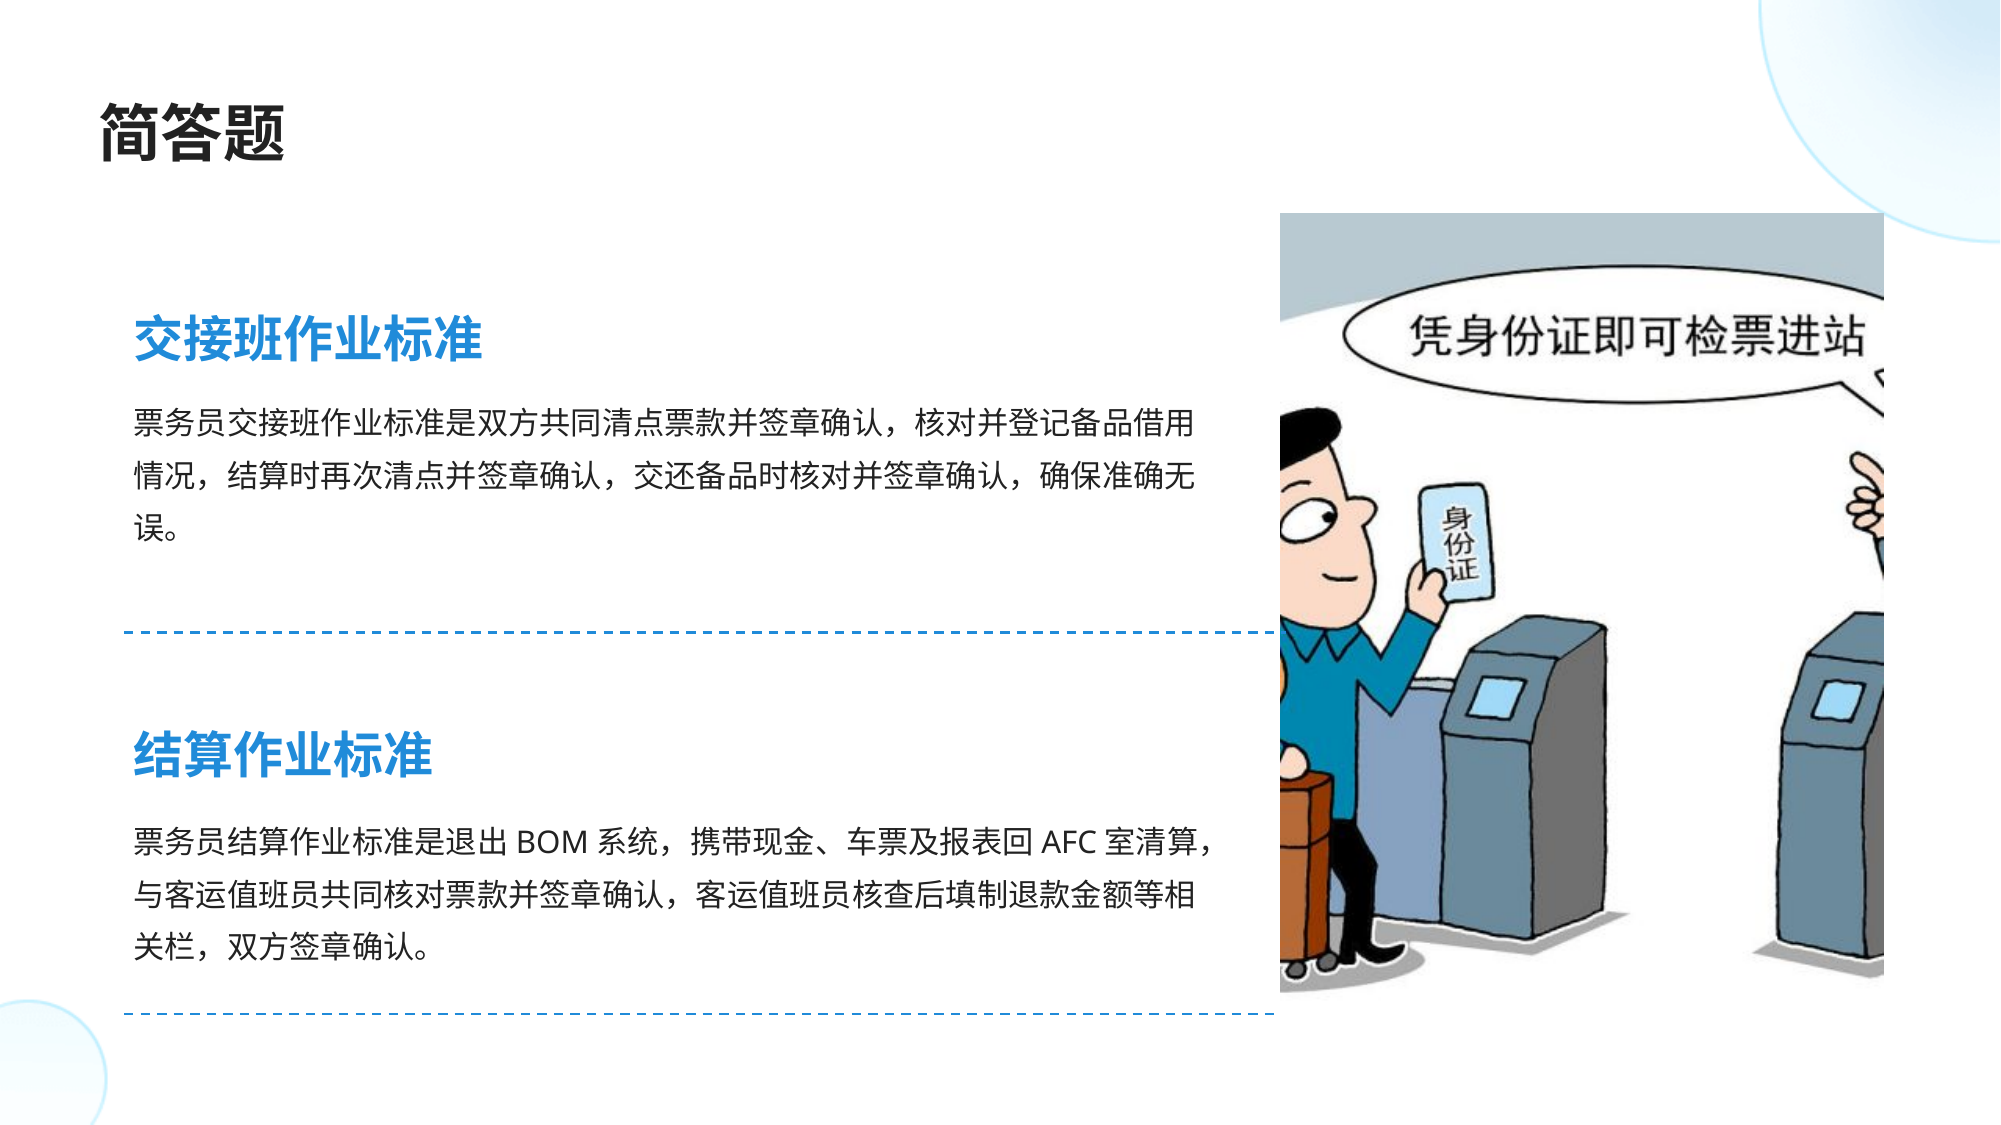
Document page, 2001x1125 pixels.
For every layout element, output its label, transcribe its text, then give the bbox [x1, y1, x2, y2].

text_box 简答题 [78, 43, 1922, 189]
text_box 票务员结算作业标准是退出BOM系统，携带现金、车票及报表回AFC室清算，与客运值班员共同核对票款并签章确认，客运值班员核查后填制退款金额等相关栏，双方签章确认。 [113, 787, 1231, 1005]
text_box 票务员交接班作业标准是双方共同清点票款并签章确认，核对并登记备品借用情况，结算时再次清点并签章确认，交还备品时核对并签章确认，确保准确无误。 [113, 368, 1231, 586]
picture [0, 0, 2001, 1125]
text_box 交接班作业标准 [113, 261, 1218, 368]
text_box 结算作业标准 [113, 679, 1218, 787]
